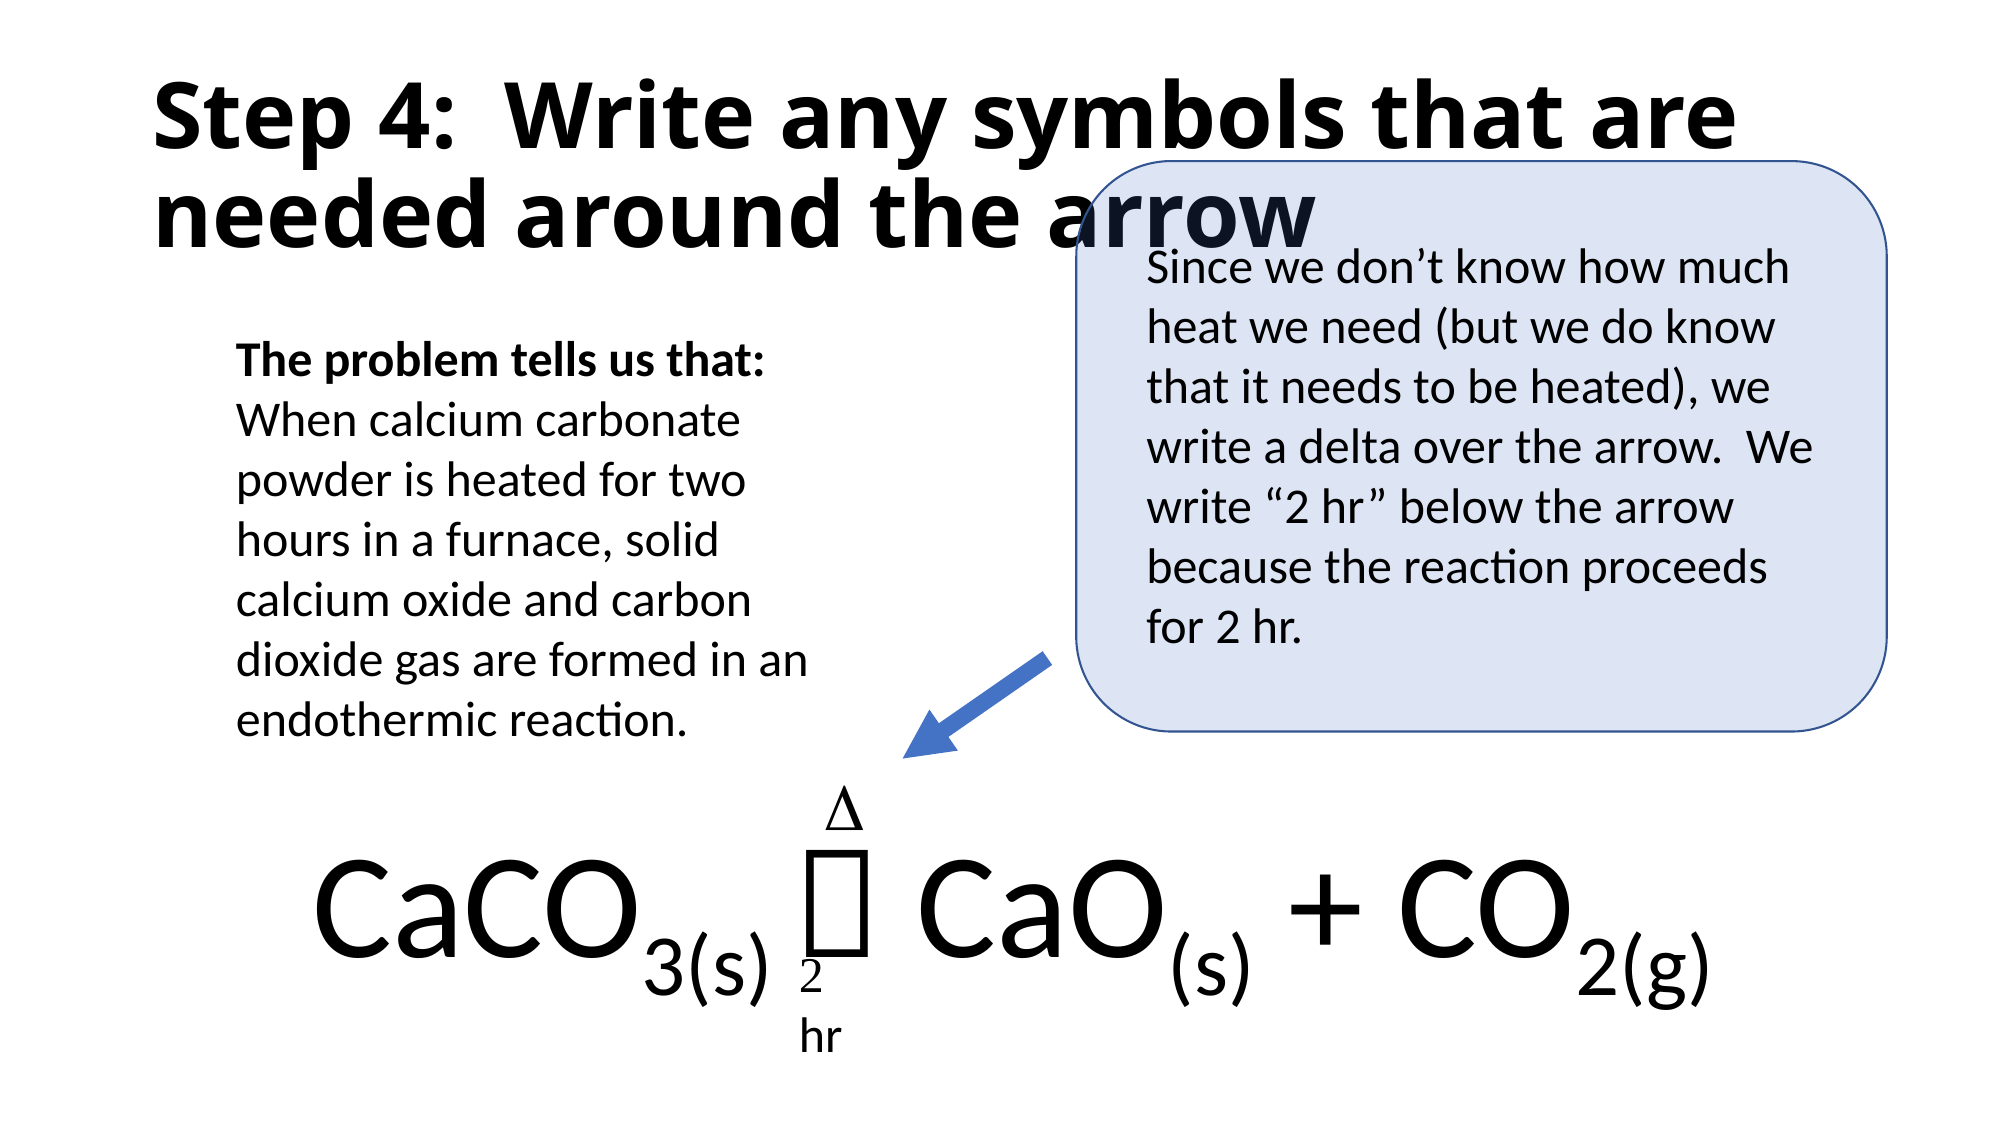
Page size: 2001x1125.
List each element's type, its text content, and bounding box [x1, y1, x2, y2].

text_box Since we don’t know how much heat we need (but we do know that it needs to be heated), we write a delta over the arrow. We write “2 hr” below the arrow because the reaction proceeds for 2 hr. [1131, 226, 1832, 662]
text_box The problem tells us that: When calcium carbonate powder is heated for two hours in a furnace, solid calcium oxide and carbon dioxide gas are formed in an endothermic reaction. [221, 319, 869, 754]
text_box D [809, 756, 928, 852]
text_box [902, 657, 1048, 759]
text_box [1075, 160, 1888, 733]
text_box 2 hr [784, 935, 903, 1071]
text_box CaCO3(s)  CaO(s) + CO2(g) [163, 800, 1863, 1021]
title Step 4: Write any symbols that are needed around the arrow [137, 59, 1863, 278]
